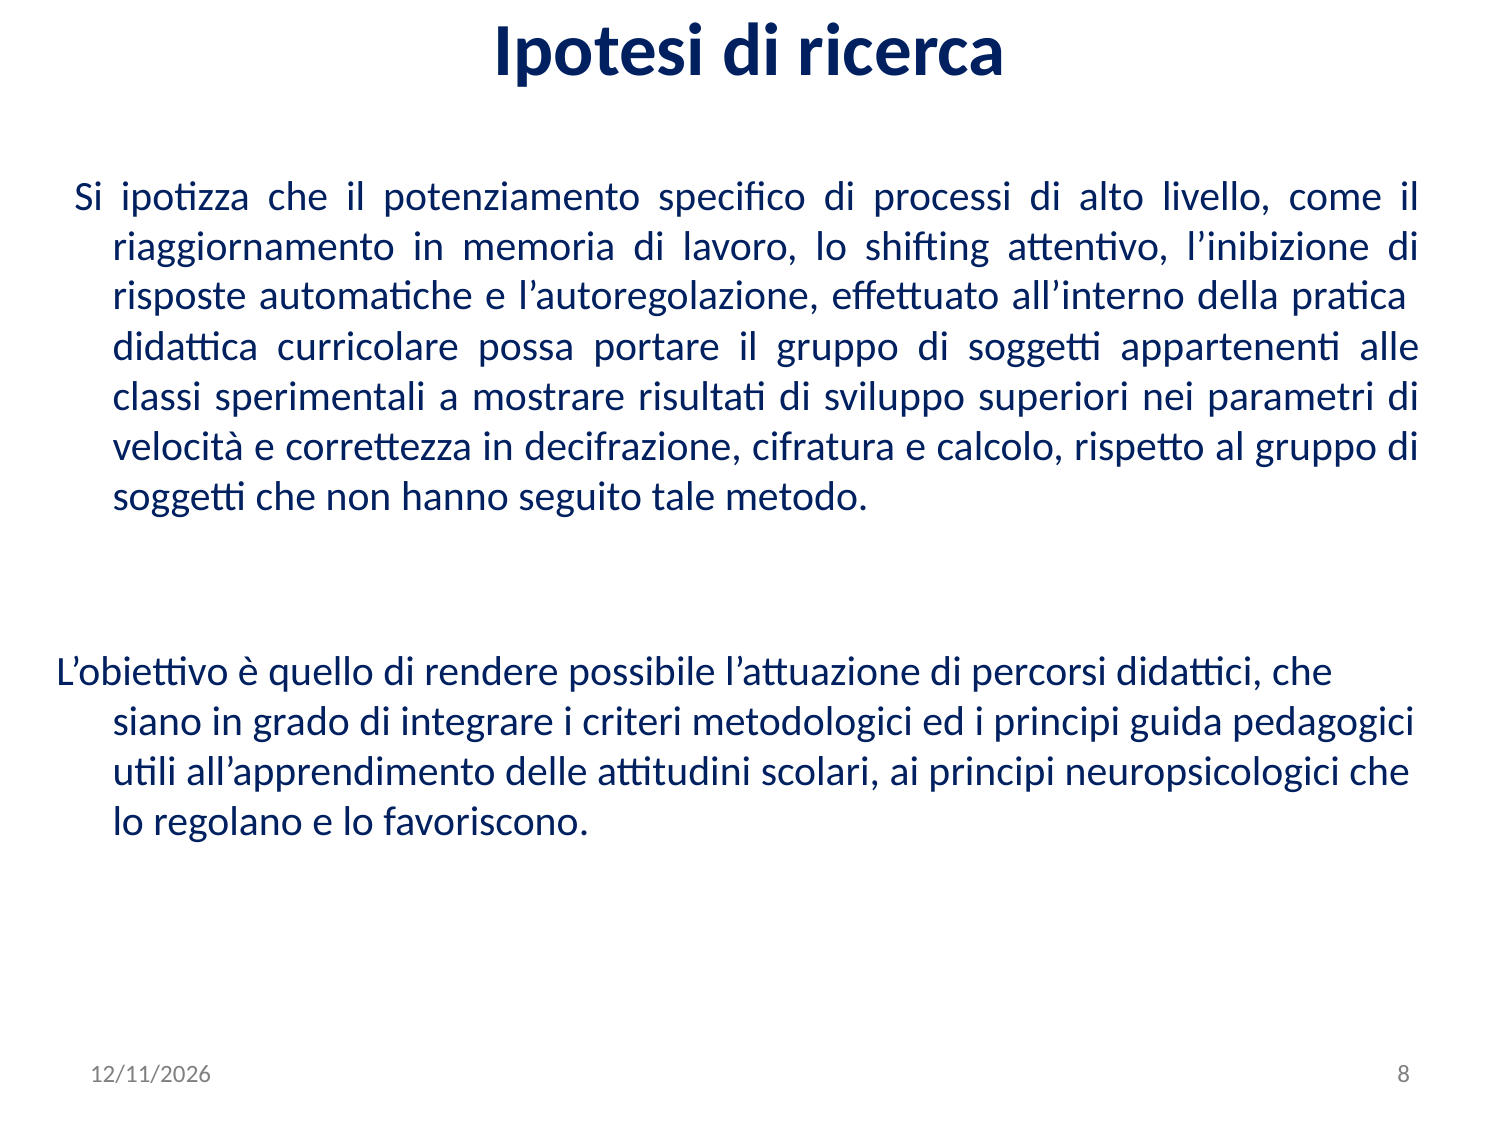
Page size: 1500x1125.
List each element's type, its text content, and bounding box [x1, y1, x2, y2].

list Si ipotizza che il potenziamento specifico di processi di alto livello, come il riaggiornamento in memoria di lavoro, lo shifting attentivo, l’inibizione di risposte automatiche e l’autoregolazione, effettuato all’interno della pratica didattica curricolare possa portare il gruppo di soggetti appartenenti alle classi sperimentali a mostrare risultati di sviluppo superiori nei parametri di velocità e correttezza in decifrazione, cifratura e calcolo, rispetto al gruppo di soggetti che non hanno seguito tale metodo. L’obiettivo è quello di rendere possibile l’attuazione di percorsi didattici, che siano in grado di integrare i criteri metodologici ed i principi guida pedagogici utili all’apprendimento delle attitudini scolari, ai principi neuropsicologici che lo regolano e lo favoriscono. [41, 160, 1436, 974]
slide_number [75, 1042, 425, 1103]
slide_number 8 [1074, 1042, 1425, 1103]
text_box Ipotesi di ricerca [0, 0, 1500, 357]
